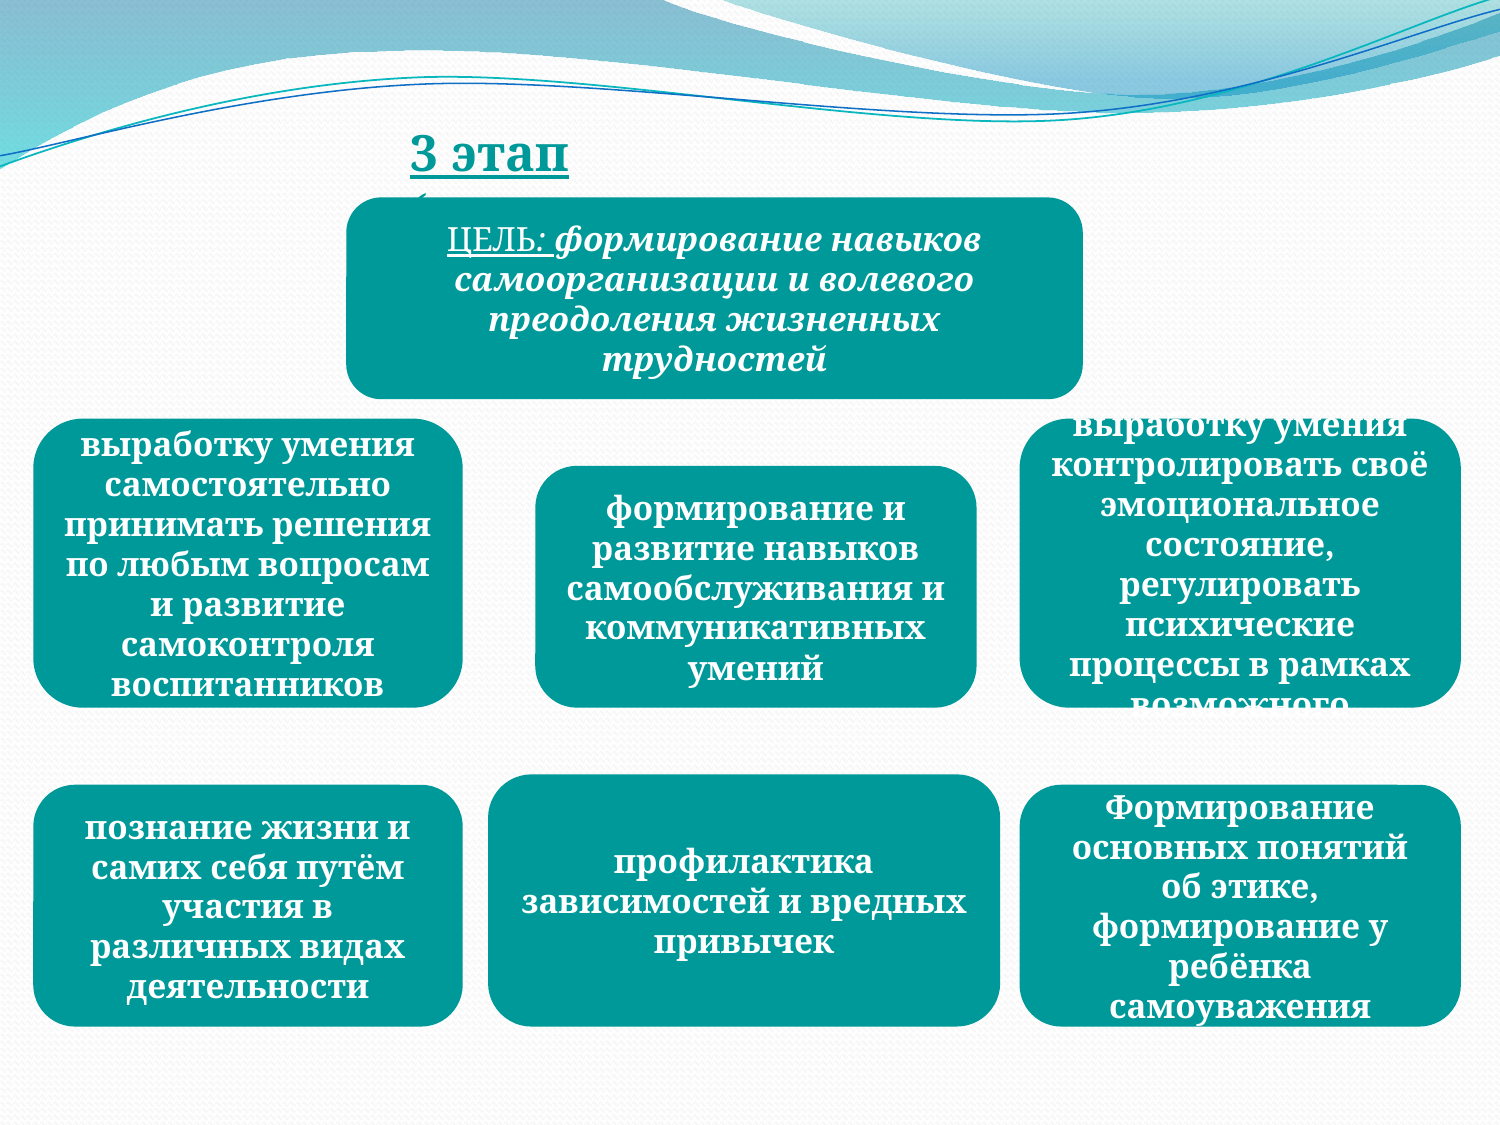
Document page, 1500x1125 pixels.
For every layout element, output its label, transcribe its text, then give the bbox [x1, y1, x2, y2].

text_box выработку умения самостоятельно принимать решения по любым вопросам и развитие самоконтроля воспитанников [33, 418, 463, 708]
text_box выработку умения контролировать своё эмоциональное состояние, регулировать психические процессы в рамках возможного [1019, 418, 1461, 708]
text_box 3 этап (самопознание) [395, 113, 982, 197]
text_box формирование и развитие навыков самообслуживания и коммуникативных умений [535, 465, 977, 708]
text_box ЦЕЛЬ: формирование навыков самоорганизации и волевого преодоления жизненных трудностей [346, 197, 1083, 400]
text_box Формирование основных понятий об этике, формирование у ребёнка самоуважения [1019, 784, 1461, 1027]
text_box профилактика зависимостей и вредных привычек [488, 774, 1001, 1027]
text_box познание жизни и самих себя путём участия в различных видах деятельности [33, 784, 463, 1027]
